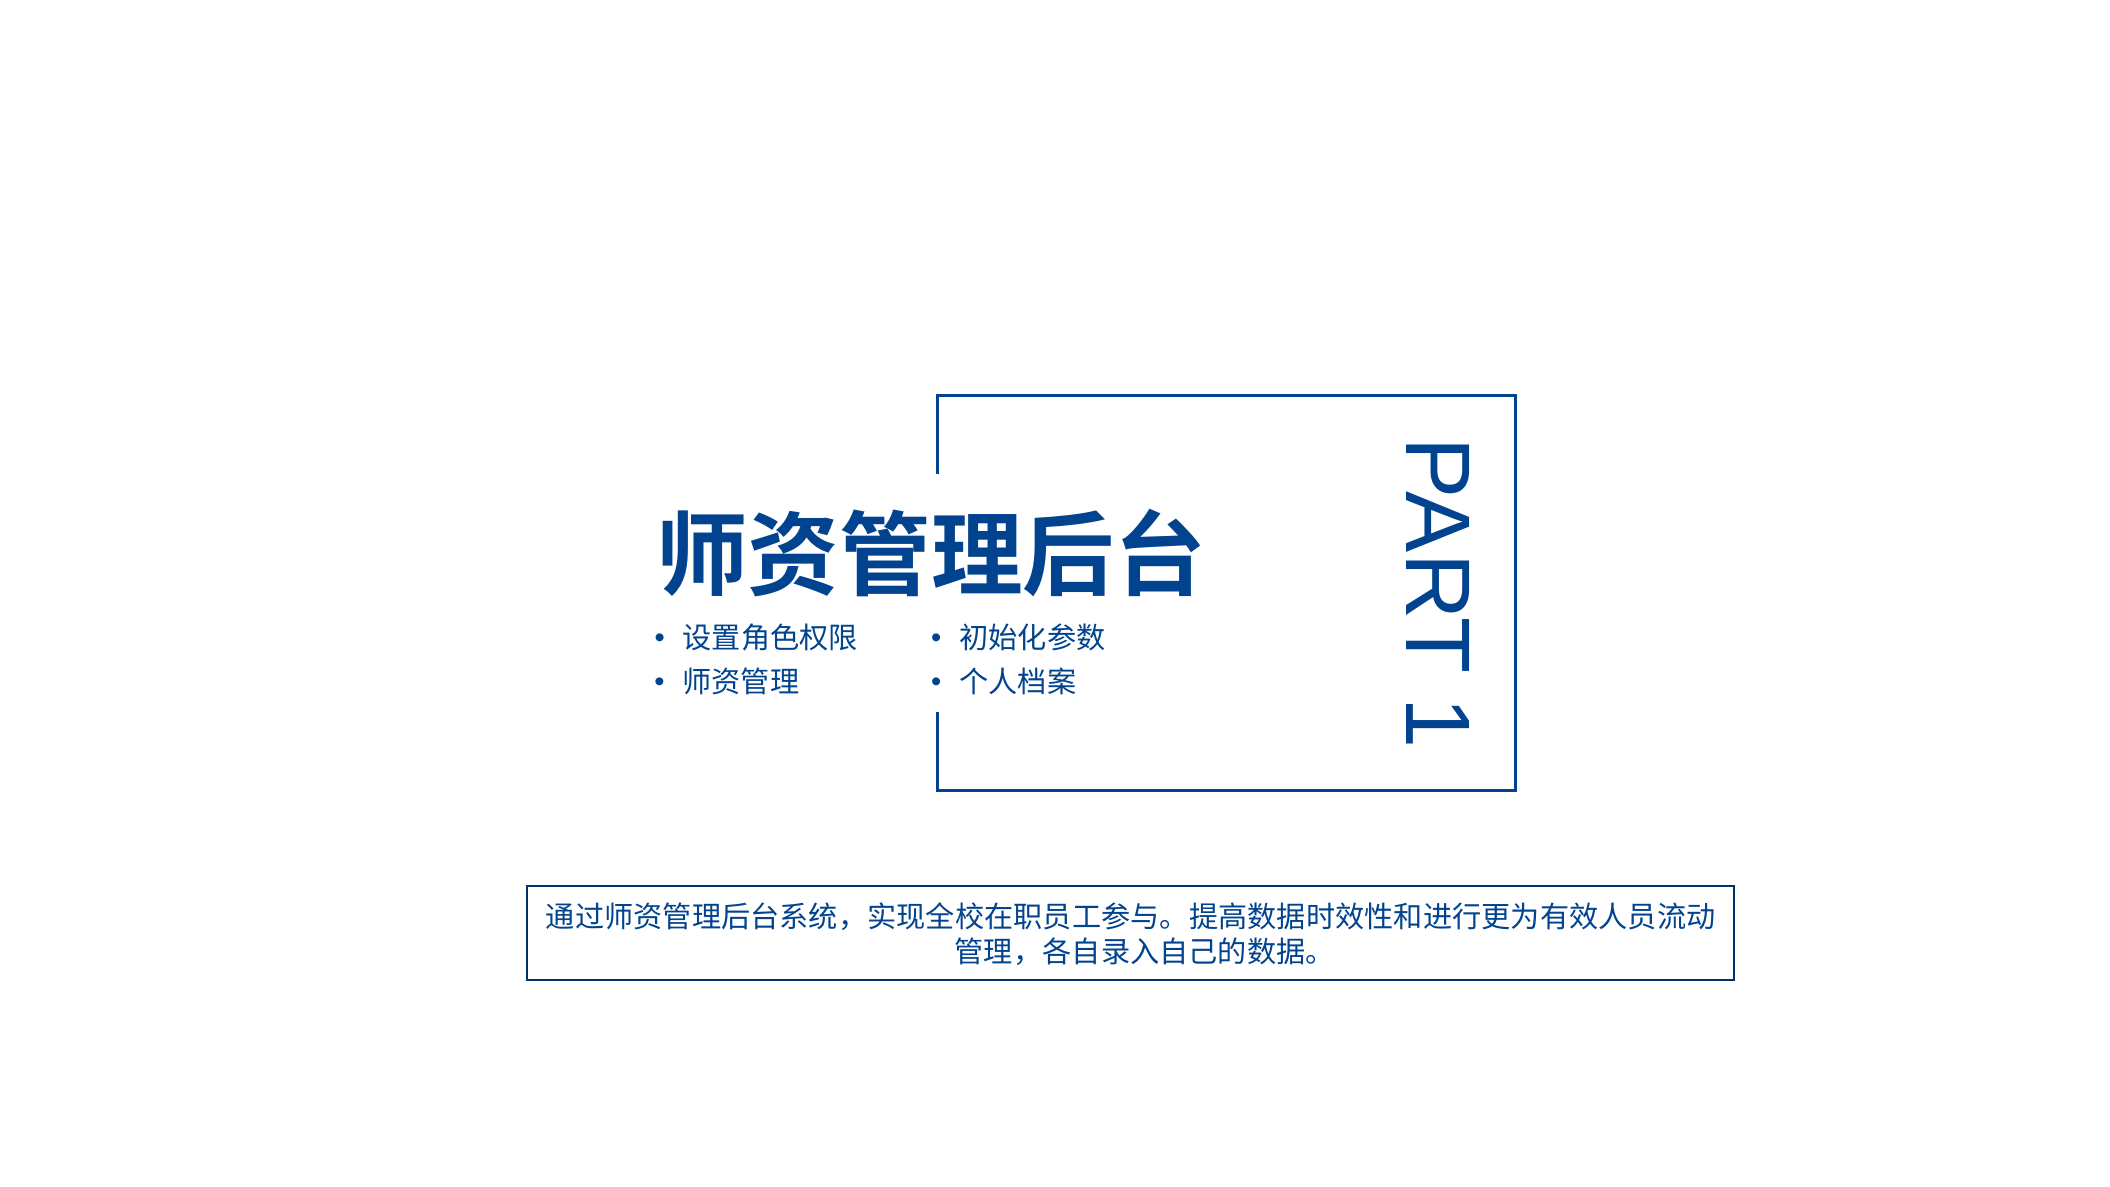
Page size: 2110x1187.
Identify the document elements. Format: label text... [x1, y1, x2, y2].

text_box 初始化参数 [931, 619, 1106, 655]
text_box 个人档案 [931, 663, 1077, 699]
text_box 师资管理后台 [562, 496, 1301, 607]
text_box 师资管理 [654, 663, 800, 699]
text_box 设置角色权限 [654, 619, 859, 655]
text_box 通过师资管理后台系统，实现全校在职员工参与。提高数据时效性和进行更为有效人员流动管理，各自录入自己的数据。 [526, 885, 1735, 981]
text_box [936, 395, 1517, 792]
text_box PART 1 [1395, 418, 1490, 768]
